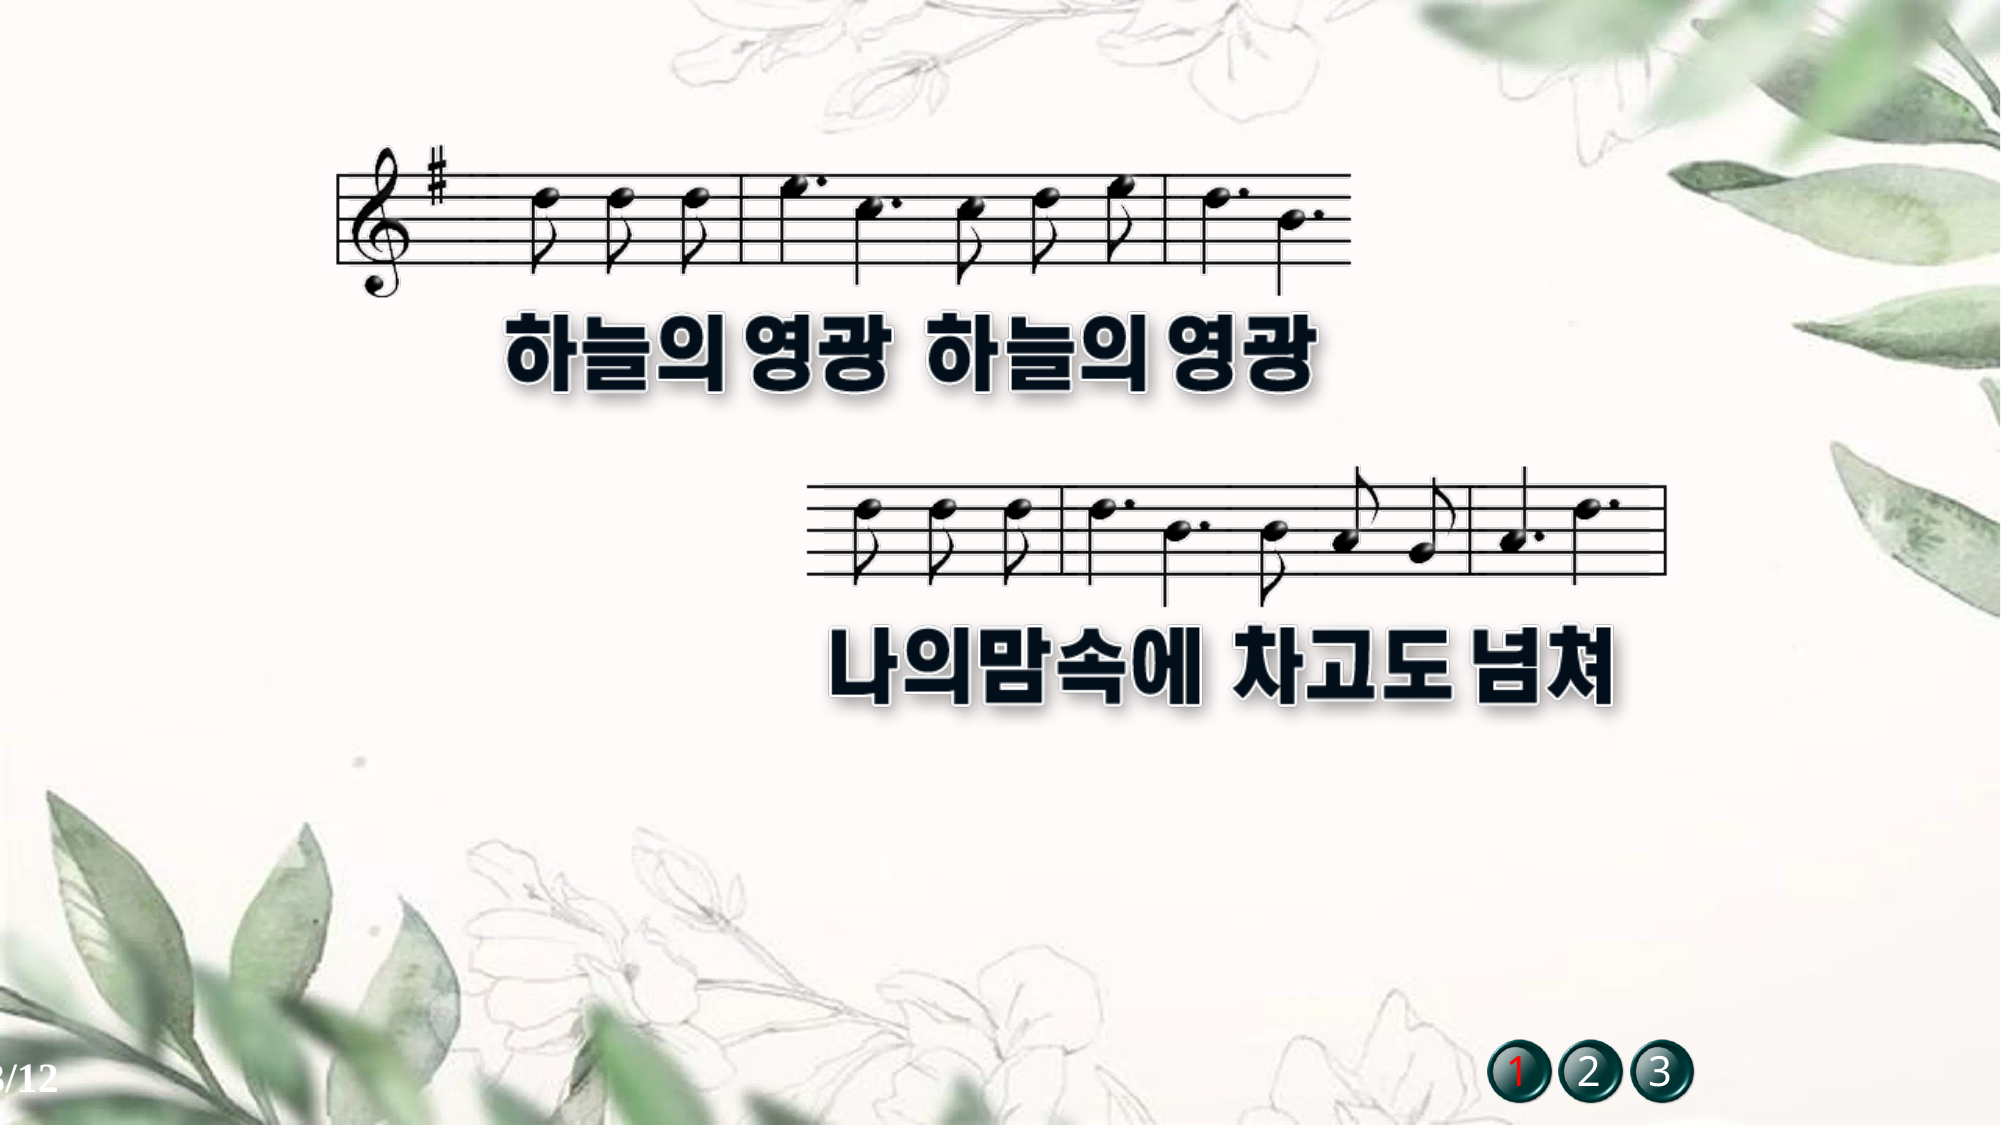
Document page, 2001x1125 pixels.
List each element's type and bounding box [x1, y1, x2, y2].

text_box [1555, 1035, 1626, 1106]
picture [0, 0, 2001, 1125]
text_box [1627, 1035, 1697, 1106]
text_box [1484, 1035, 1555, 1106]
